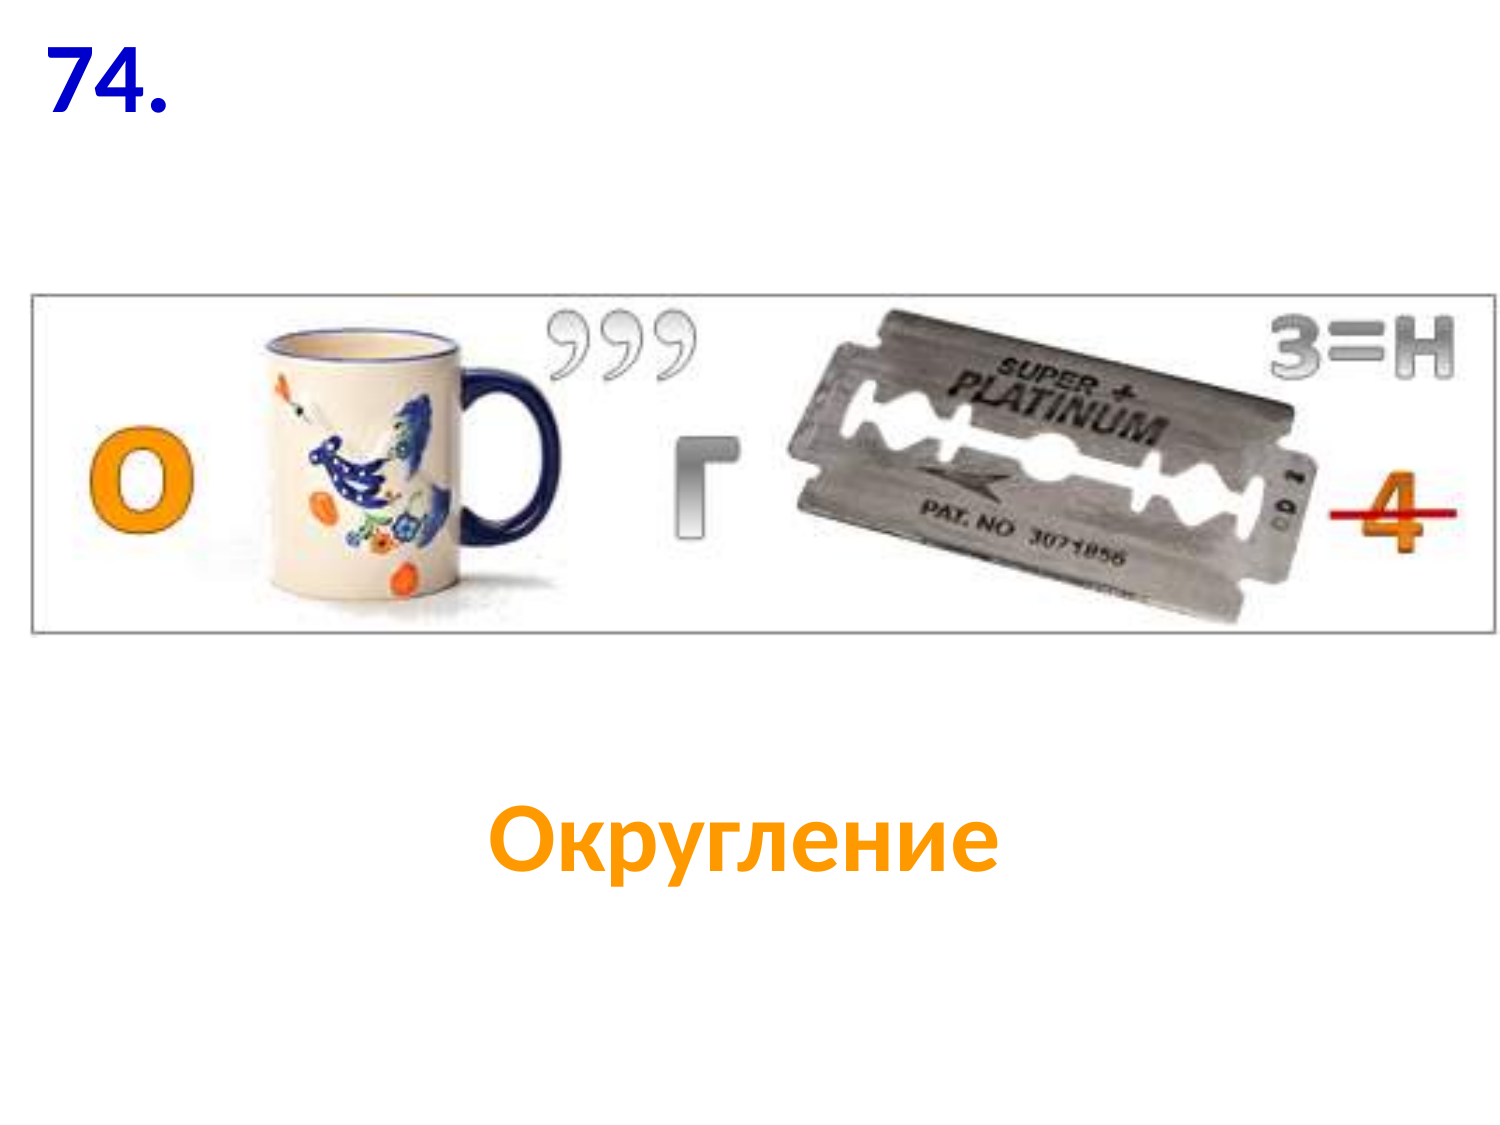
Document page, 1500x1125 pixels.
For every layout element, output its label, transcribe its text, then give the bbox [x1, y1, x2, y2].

text_box 74. [29, 4, 242, 140]
picture [29, 292, 1500, 639]
text_box Округление [336, 763, 1154, 944]
